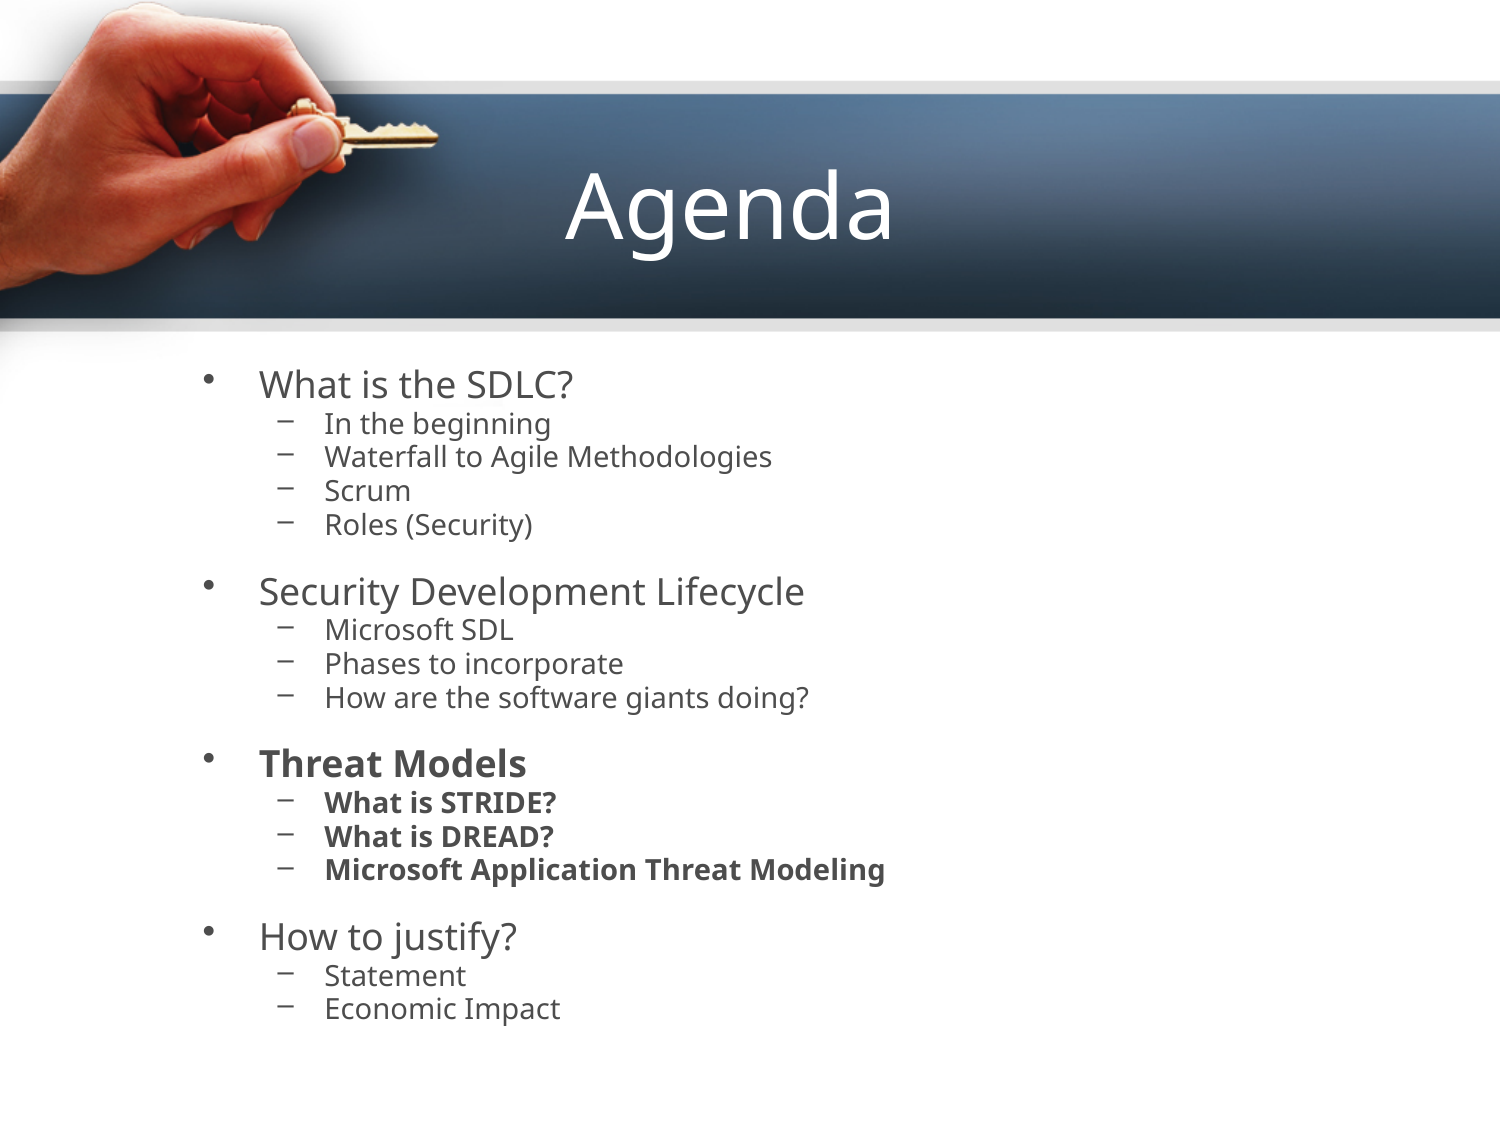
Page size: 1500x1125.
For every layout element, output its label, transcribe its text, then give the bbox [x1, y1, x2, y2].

picture [0, 0, 1500, 1125]
list What is the SDLC? In the beginning Waterfall to Agile Methodologies Scrum Roles (Security) Security Development Lifecycle Microsoft SDL Phases to incorporate How are the software giants doing? Threat Models What is STRIDE? What is DREAD? Microsoft Application Threat Modeling How to justify? Statement Economic Impact [187, 362, 1288, 1125]
title Agenda [337, 137, 1126, 268]
